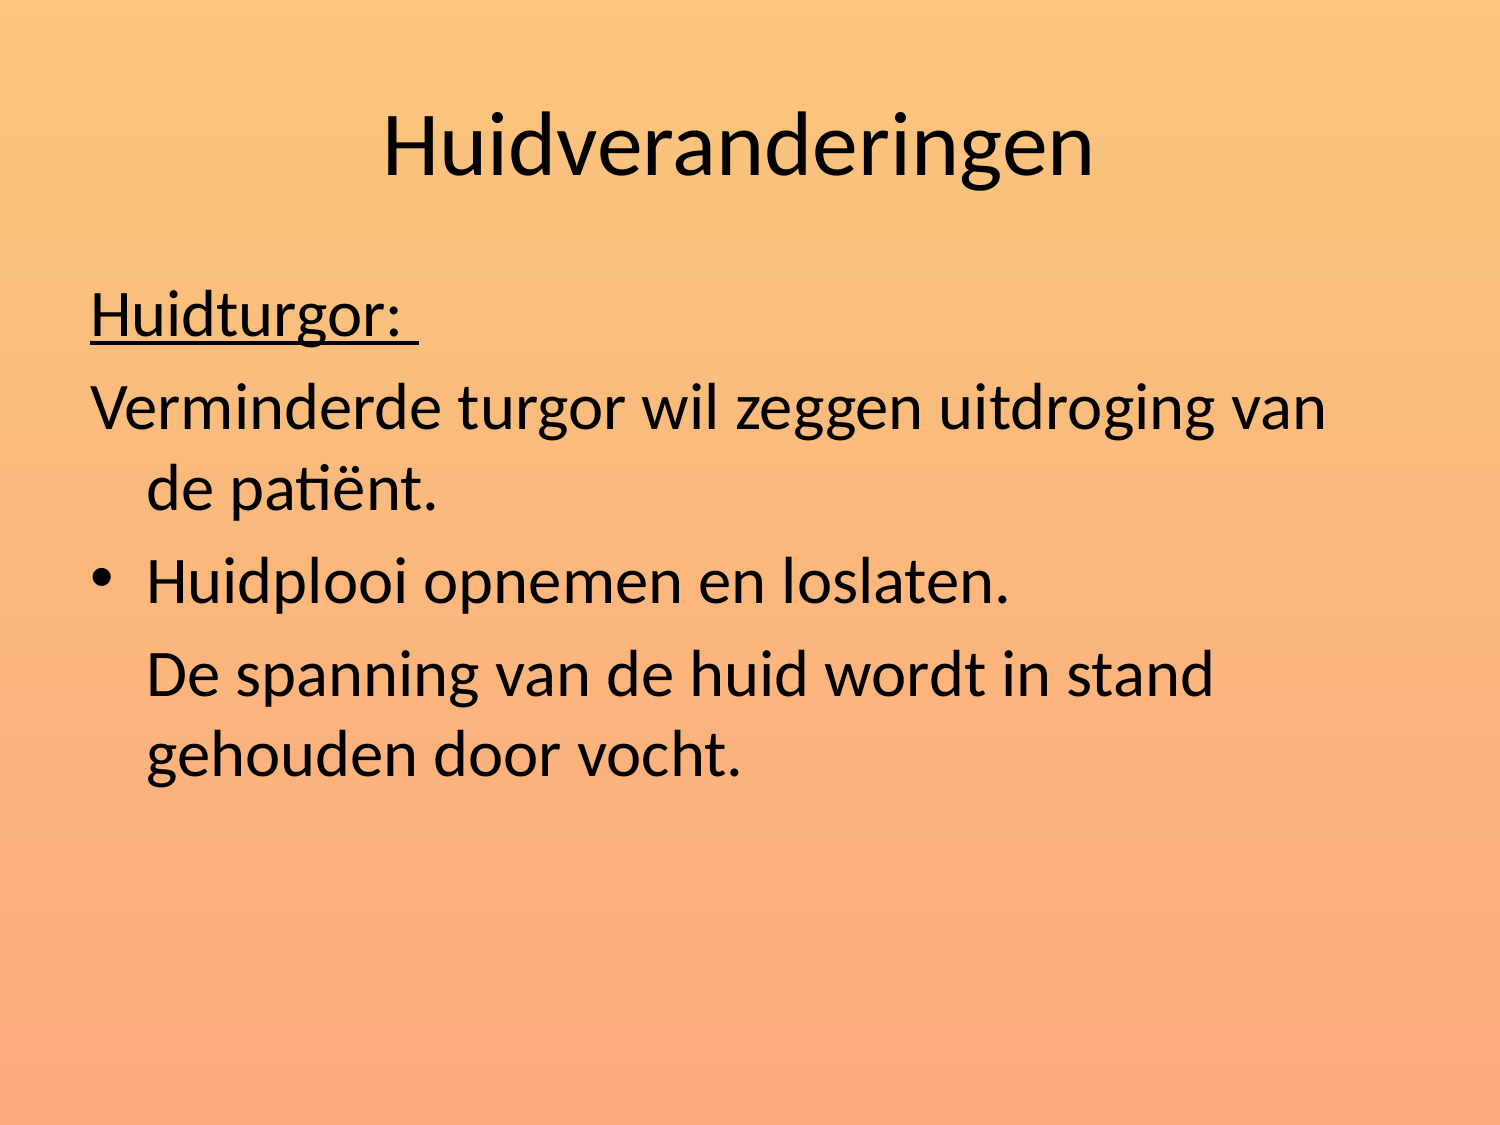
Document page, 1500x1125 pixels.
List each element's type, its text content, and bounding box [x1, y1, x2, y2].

list Huidturgor: Verminderde turgor wil zeggen uitdroging van de patiënt. Huidplooi opnemen en loslaten. De spanning van de huid wordt in stand gehouden door vocht. [75, 262, 1425, 1005]
title Huidveranderingen [75, 45, 1425, 233]
